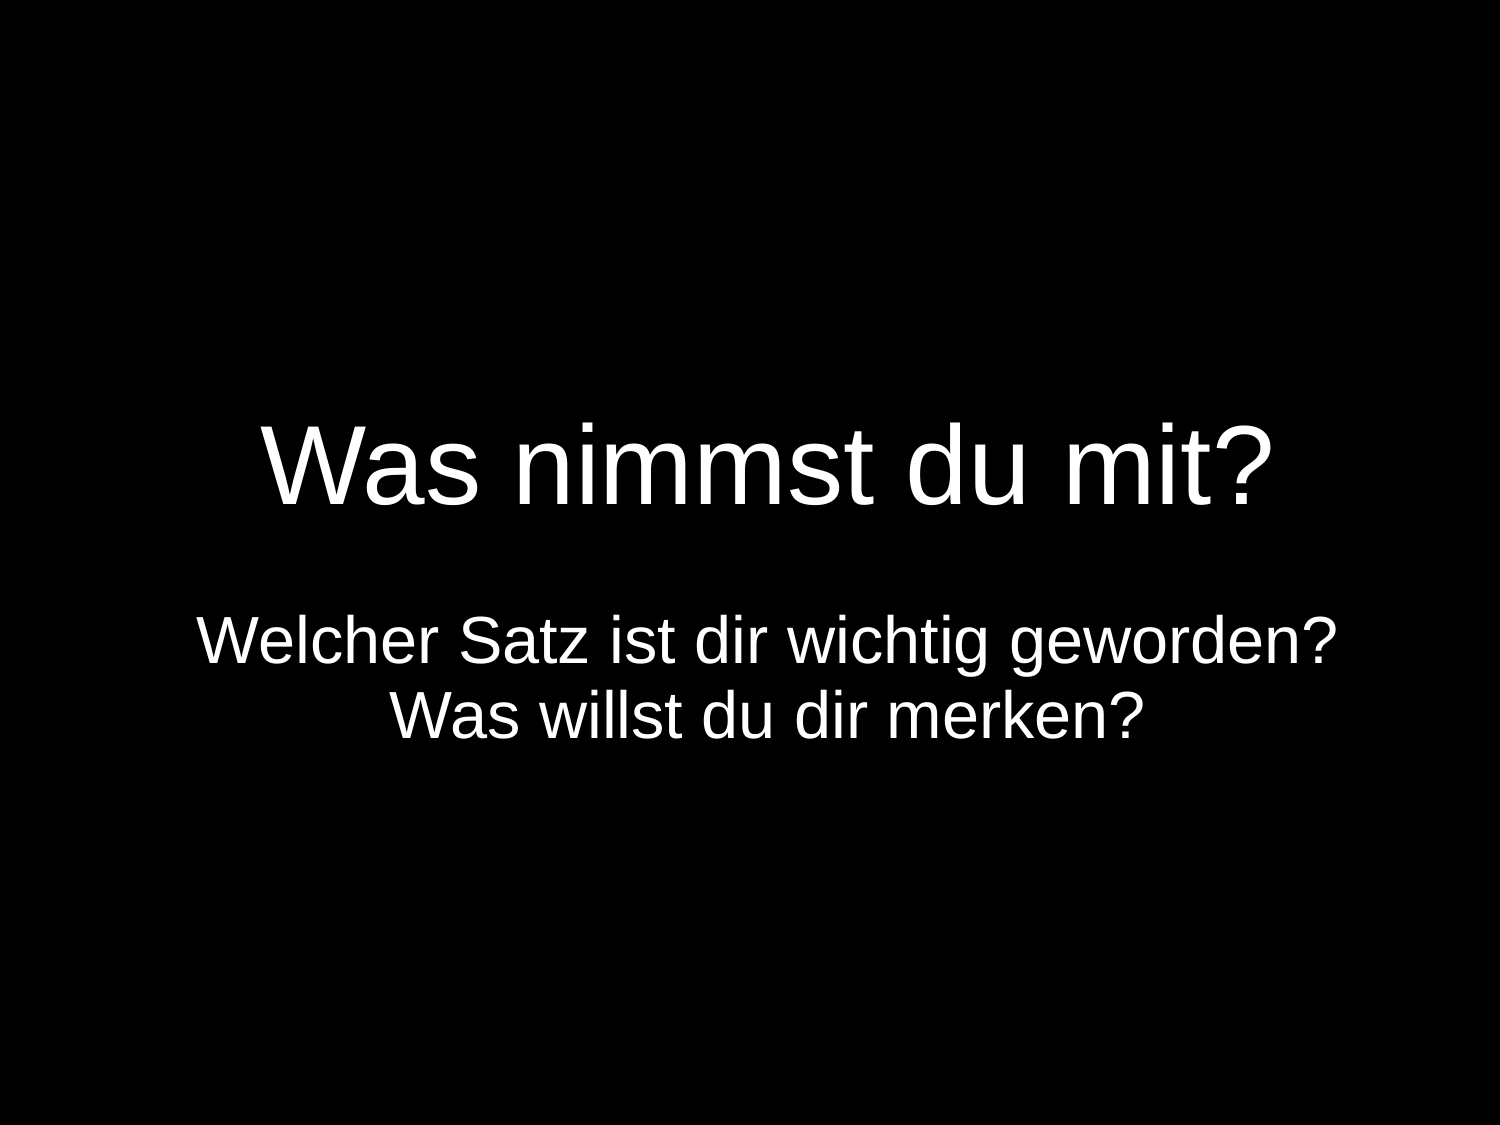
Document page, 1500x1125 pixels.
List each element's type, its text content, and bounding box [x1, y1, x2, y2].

text_box Was nimmst du mit? Welcher Satz ist dir wichtig geworden? Was willst du dir merken? [76, 397, 1460, 761]
